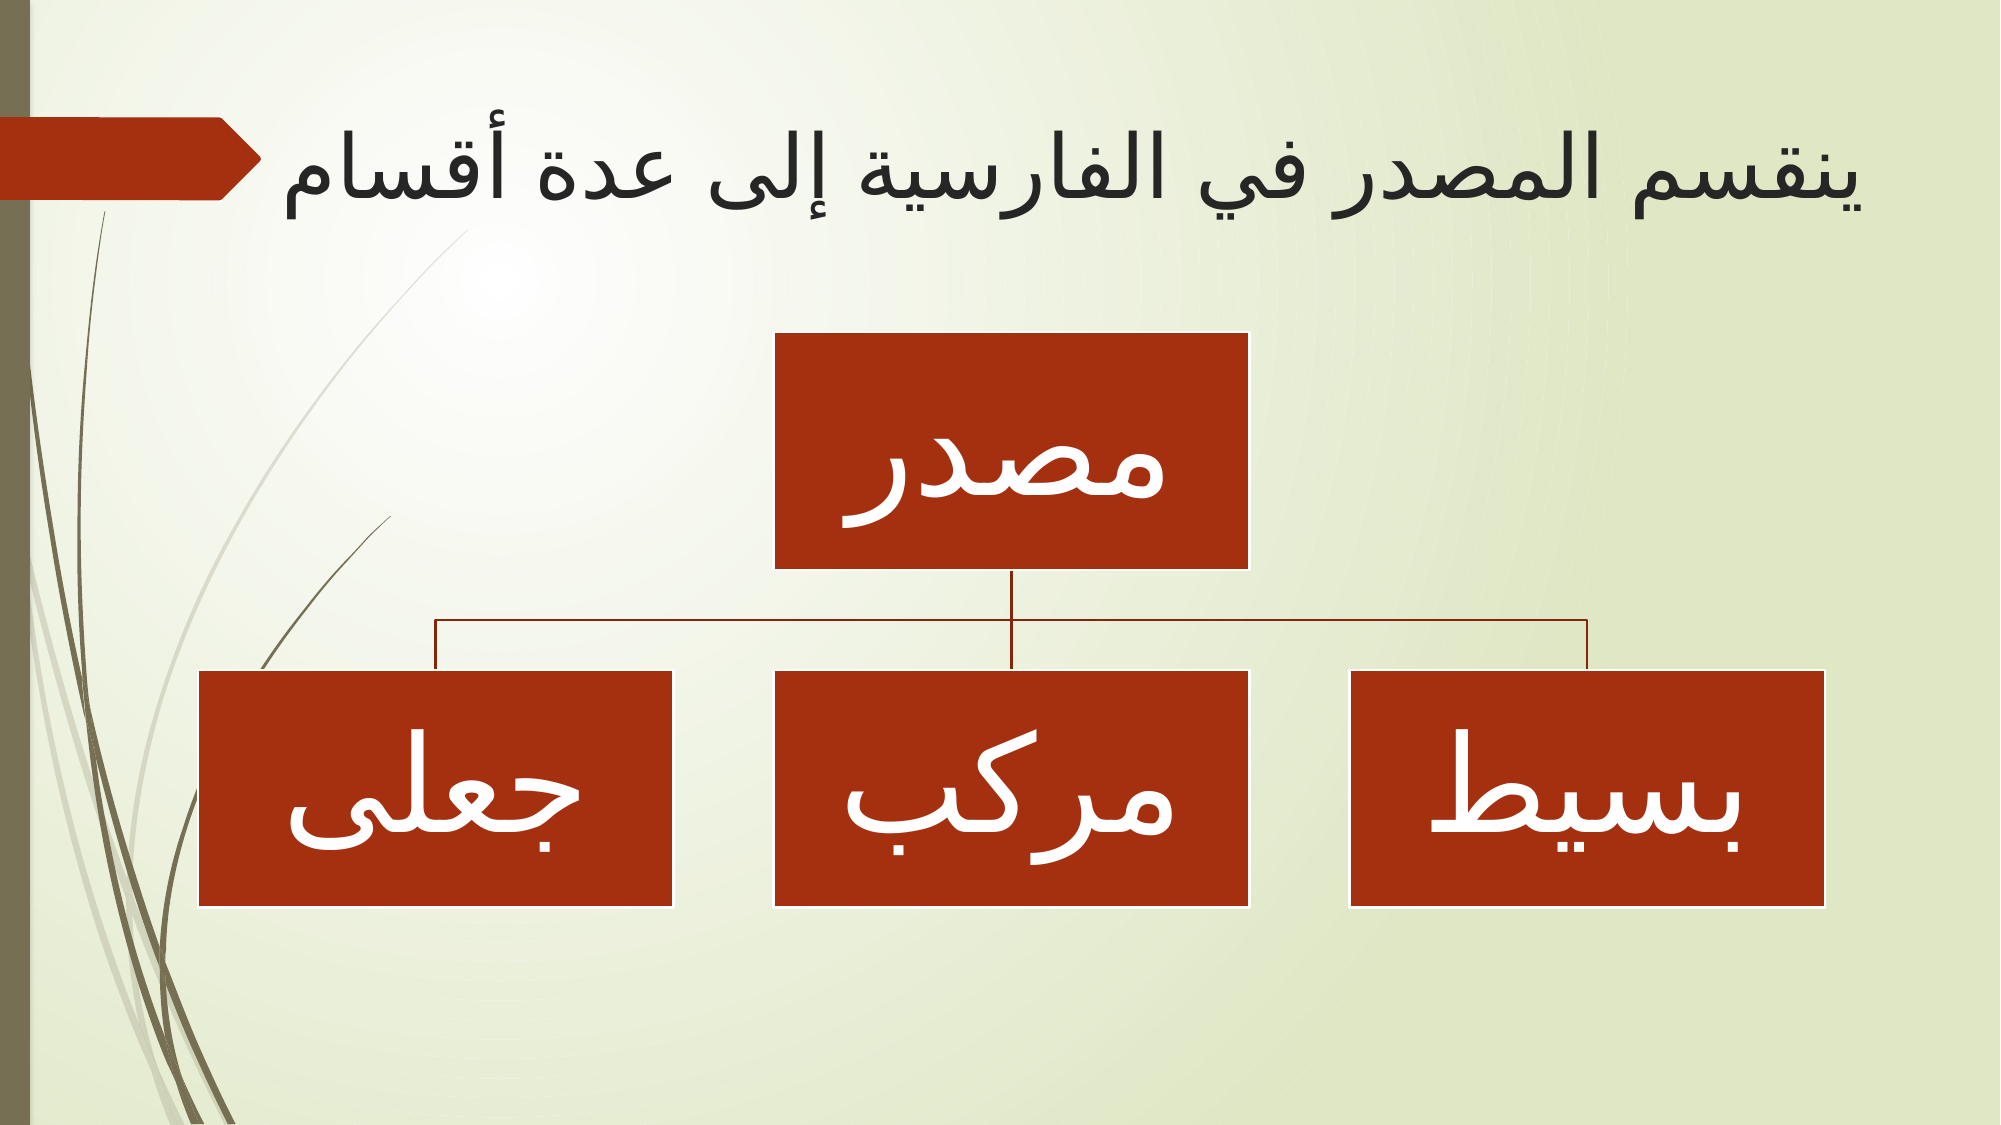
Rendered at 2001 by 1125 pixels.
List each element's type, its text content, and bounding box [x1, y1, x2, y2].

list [197, 264, 1826, 976]
title ينقسم المصدر في الفارسية إلى عدة أقسام [259, 102, 1888, 313]
